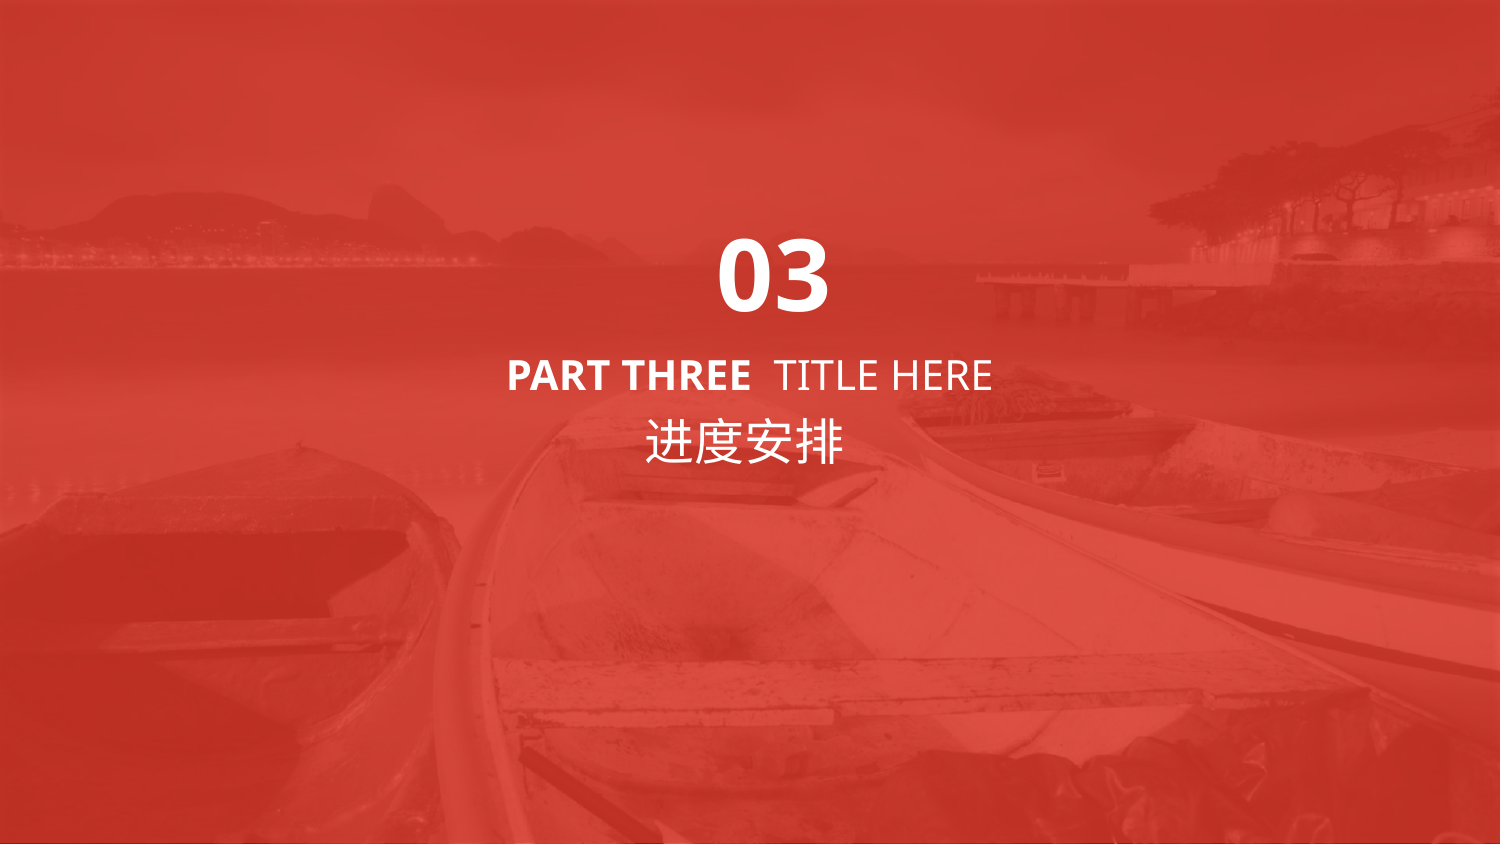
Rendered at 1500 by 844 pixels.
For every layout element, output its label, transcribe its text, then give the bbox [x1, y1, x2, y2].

text_box PART THREE TITLE HERE [491, 341, 1009, 406]
text_box 03 [702, 203, 847, 339]
text_box [0, 0, 1500, 844]
text_box 进度安排 [629, 403, 871, 478]
